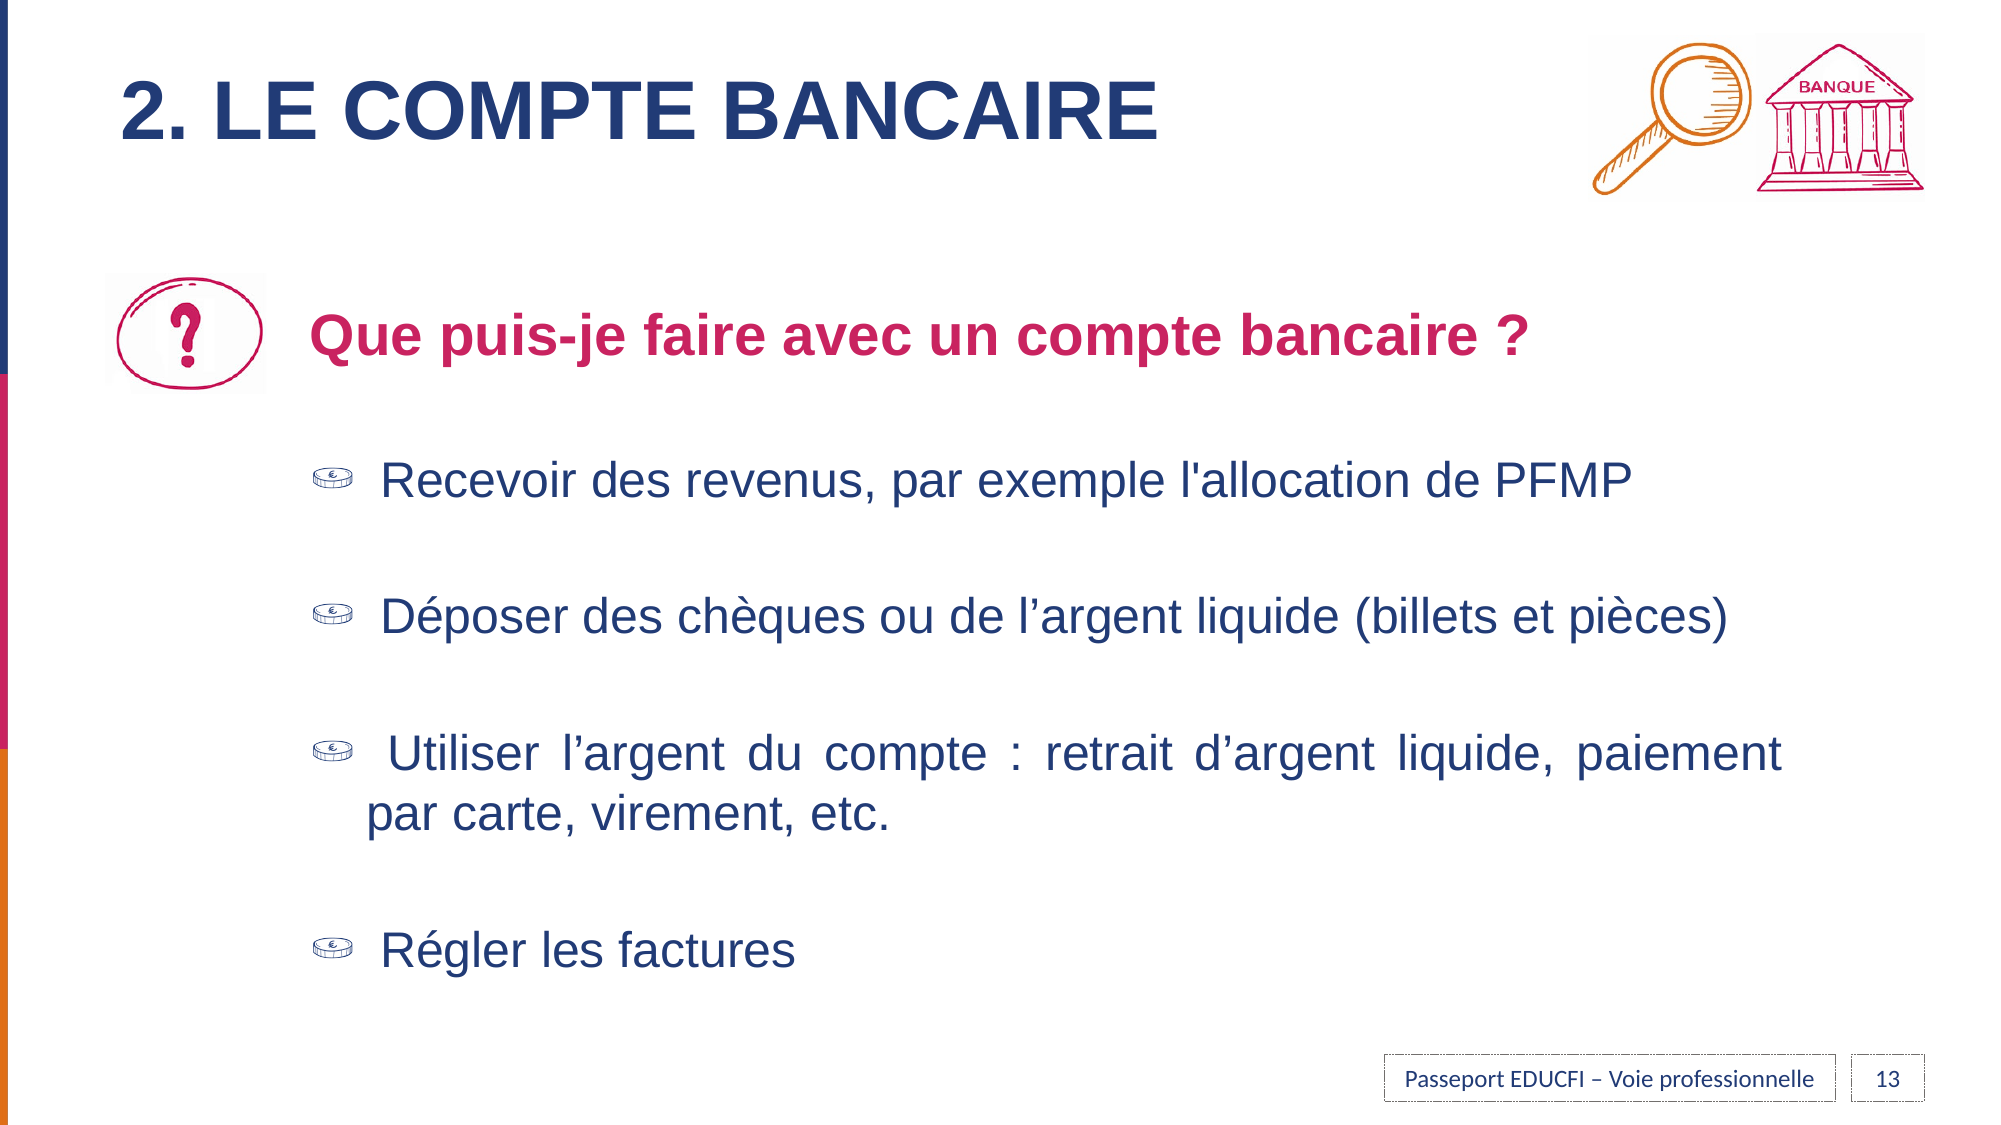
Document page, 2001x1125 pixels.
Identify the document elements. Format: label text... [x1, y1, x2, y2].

picture [309, 925, 354, 970]
picture [1588, 35, 1756, 202]
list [1755, 32, 1925, 202]
footer Passeport EDUCFI – Voie professionnelle [1384, 1054, 1836, 1102]
picture [309, 728, 354, 773]
picture [309, 455, 354, 500]
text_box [105, 273, 1641, 394]
text_box Recevoir des revenus, par exemple l'allocation de PFMP Déposer des chèques ou de l’argent liquide (billets et pièces) Utiliser l’argent du compte : retrait d’argent liquide, paiement par carte, virement, etc. Régler les factures [302, 439, 1791, 985]
slide_number 13 [1851, 1054, 1925, 1102]
picture [309, 591, 354, 636]
picture [0, 0, 8, 1125]
title 2. LE COMPTE BANCAIRE [105, 59, 1588, 166]
